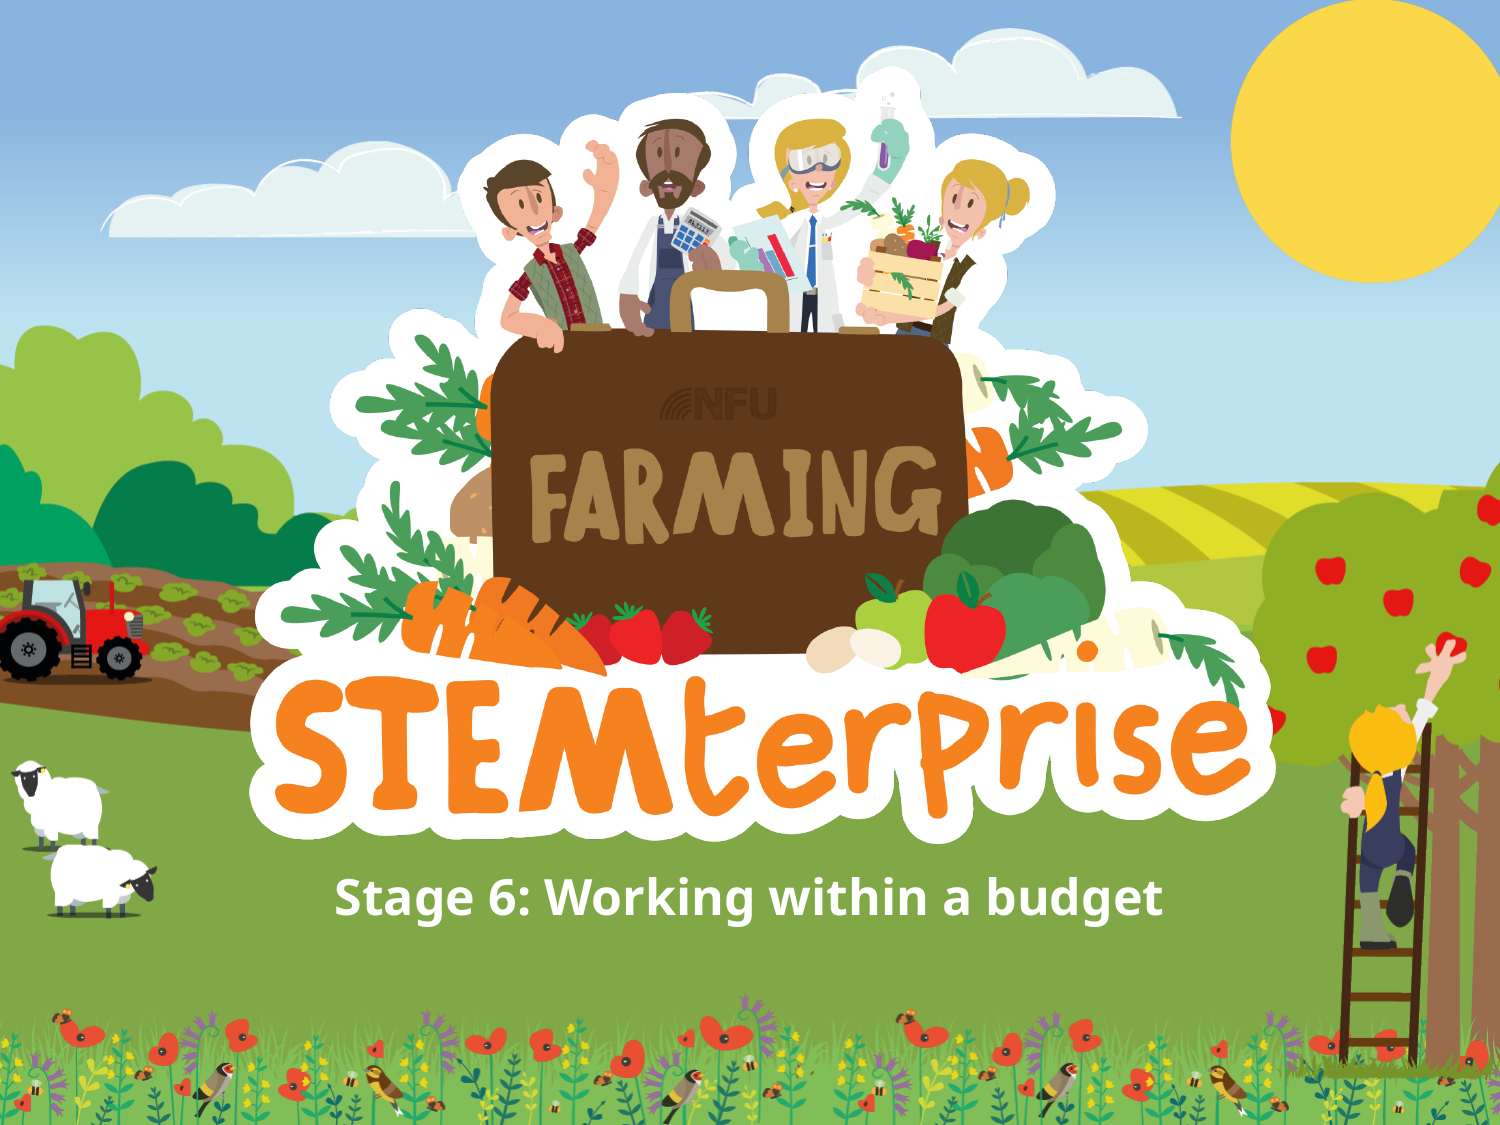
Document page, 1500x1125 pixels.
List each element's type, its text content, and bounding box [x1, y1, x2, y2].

picture [0, 0, 1500, 857]
subtitle Stage 6: Working within a budget [0, 857, 1500, 1125]
